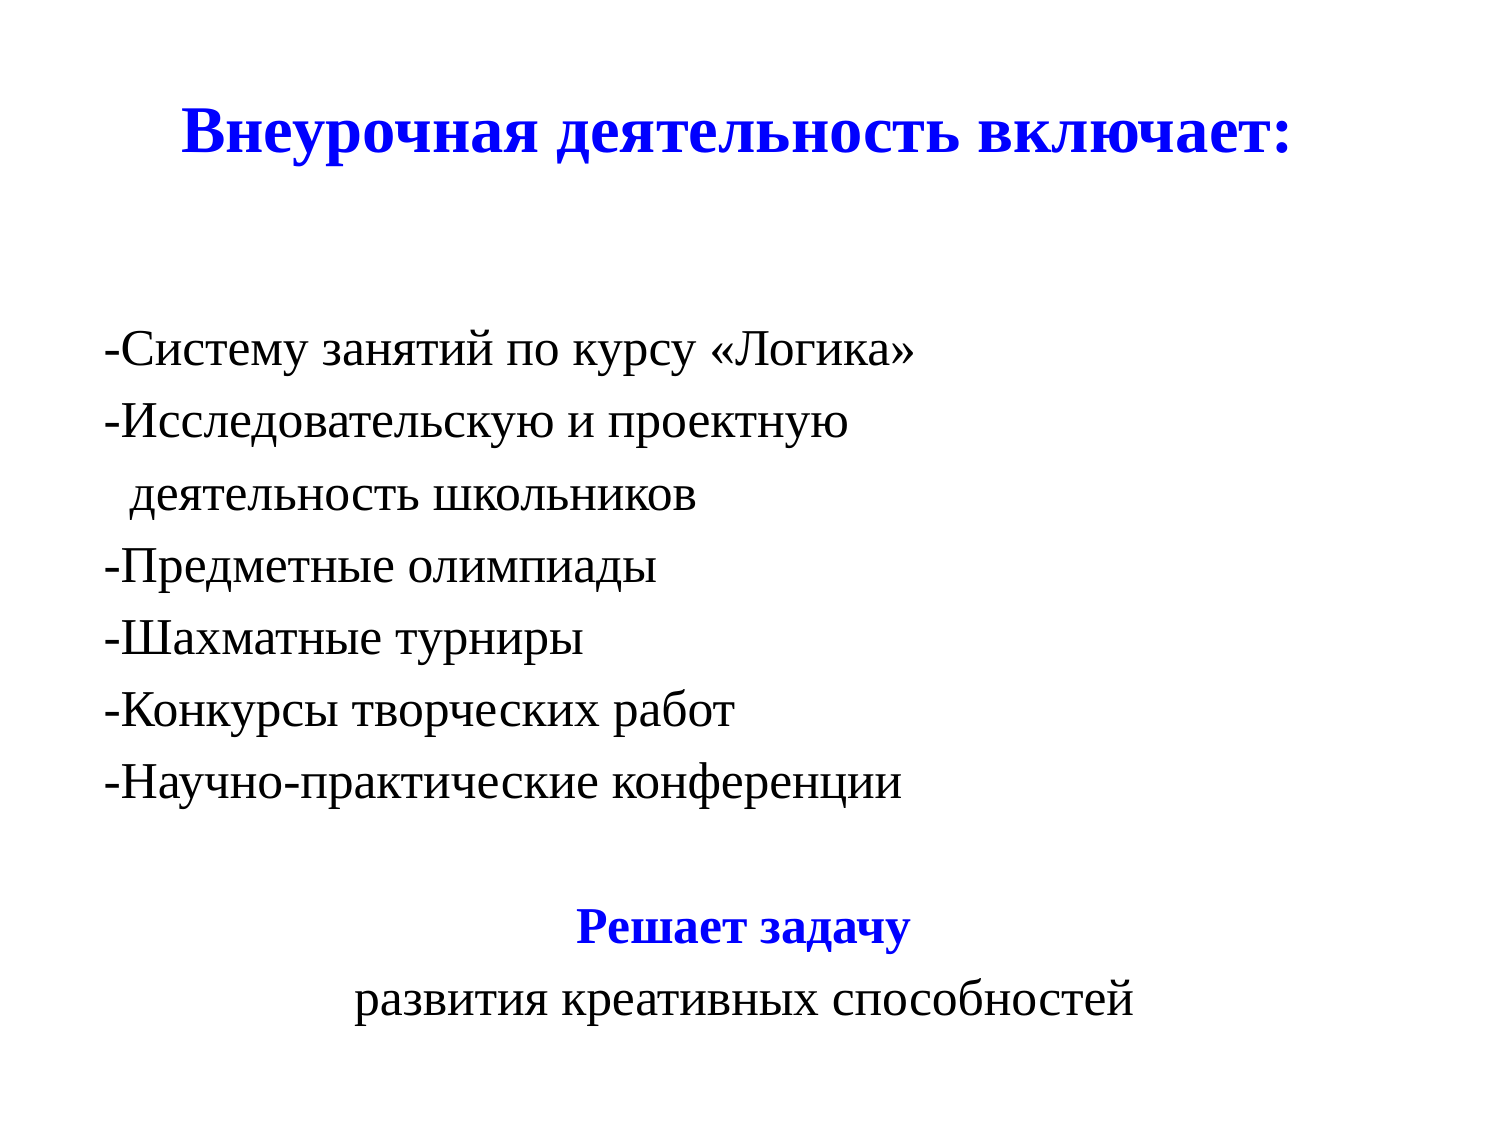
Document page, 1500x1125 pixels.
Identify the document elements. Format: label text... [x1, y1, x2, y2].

title Внеурочная деятельность включает: [100, 5, 1376, 231]
subtitle -Систему занятий по курсу «Логика» -Исследовательскую и проектную деятельность школьников -Предметные олимпиады -Шахматные турниры -Конкурсы творческих работ -Научно-практические конференции Решает задачу развития креативных способностей [88, 231, 1400, 1035]
